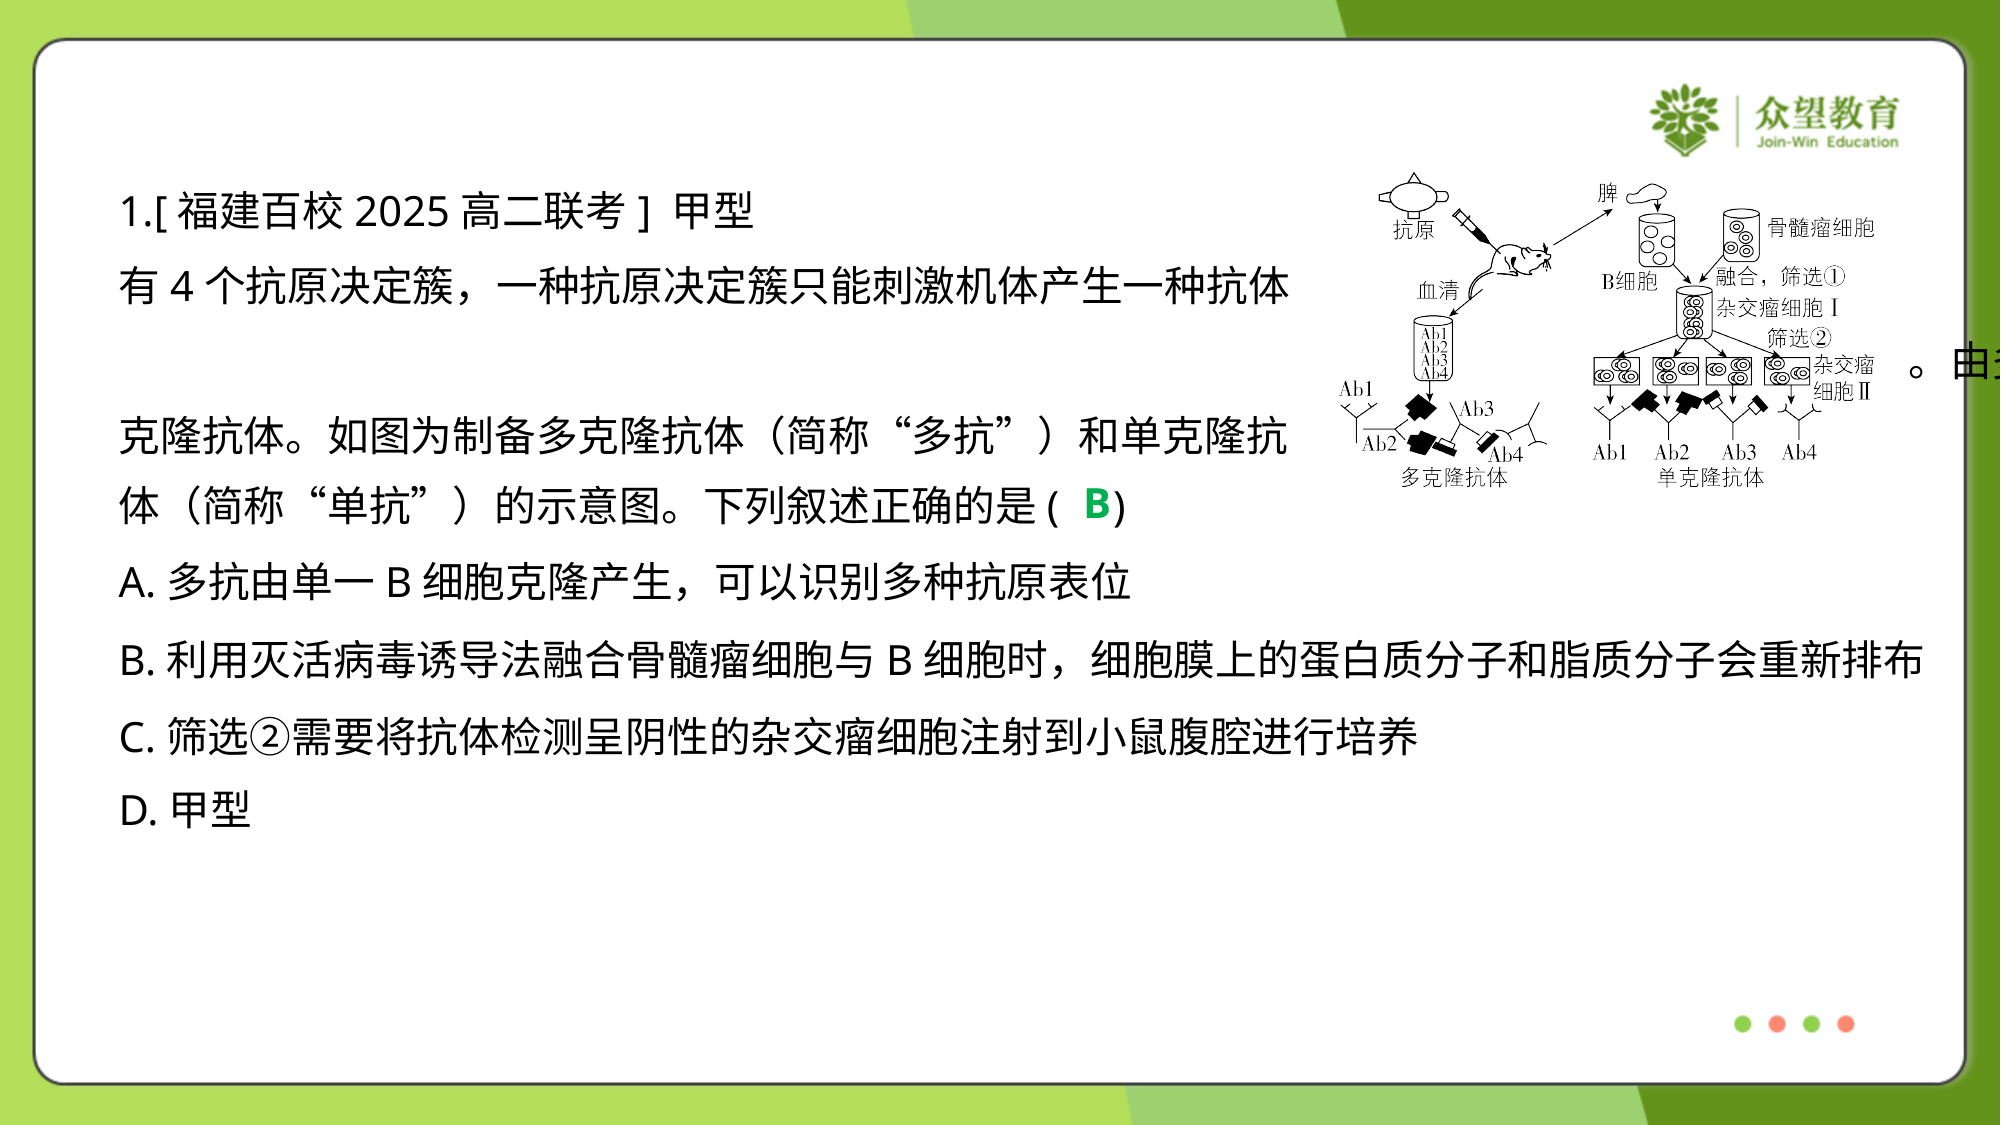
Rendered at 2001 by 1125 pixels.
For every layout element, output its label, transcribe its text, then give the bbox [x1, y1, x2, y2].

text_box B [1067, 456, 1127, 521]
picture [0, 0, 2000, 1125]
